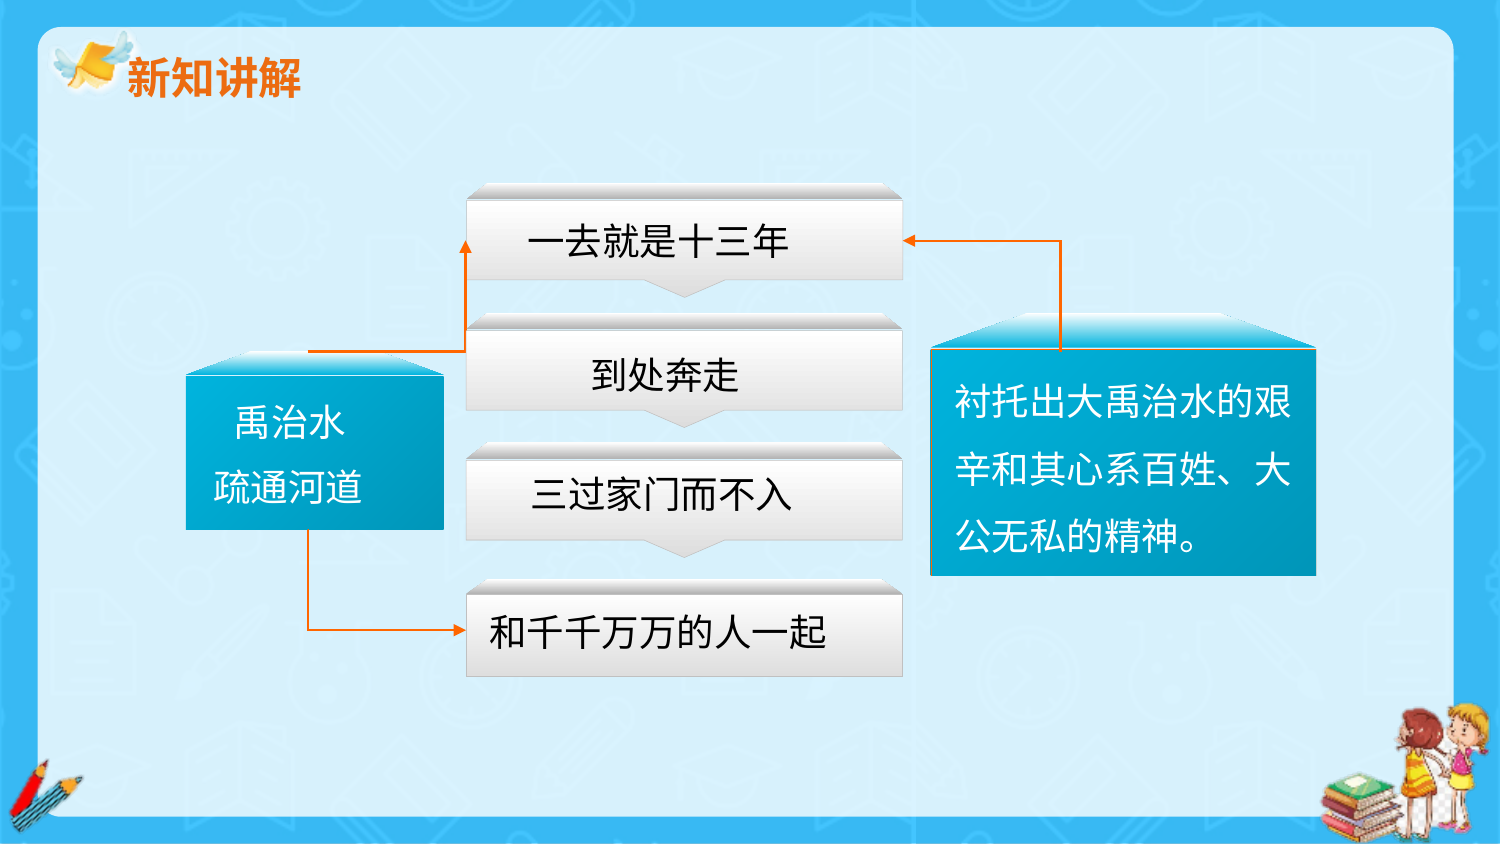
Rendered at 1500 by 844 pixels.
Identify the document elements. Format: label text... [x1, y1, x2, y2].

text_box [185, 351, 444, 530]
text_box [930, 312, 1317, 576]
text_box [466, 579, 903, 677]
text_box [330, 216, 443, 375]
picture [1301, 666, 1500, 844]
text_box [466, 182, 903, 298]
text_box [336, 500, 437, 660]
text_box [466, 442, 903, 558]
text_box 新知讲解 [116, 44, 314, 109]
picture [46, 26, 143, 97]
picture [0, 729, 115, 844]
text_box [466, 312, 903, 428]
text_box [903, 234, 1061, 312]
